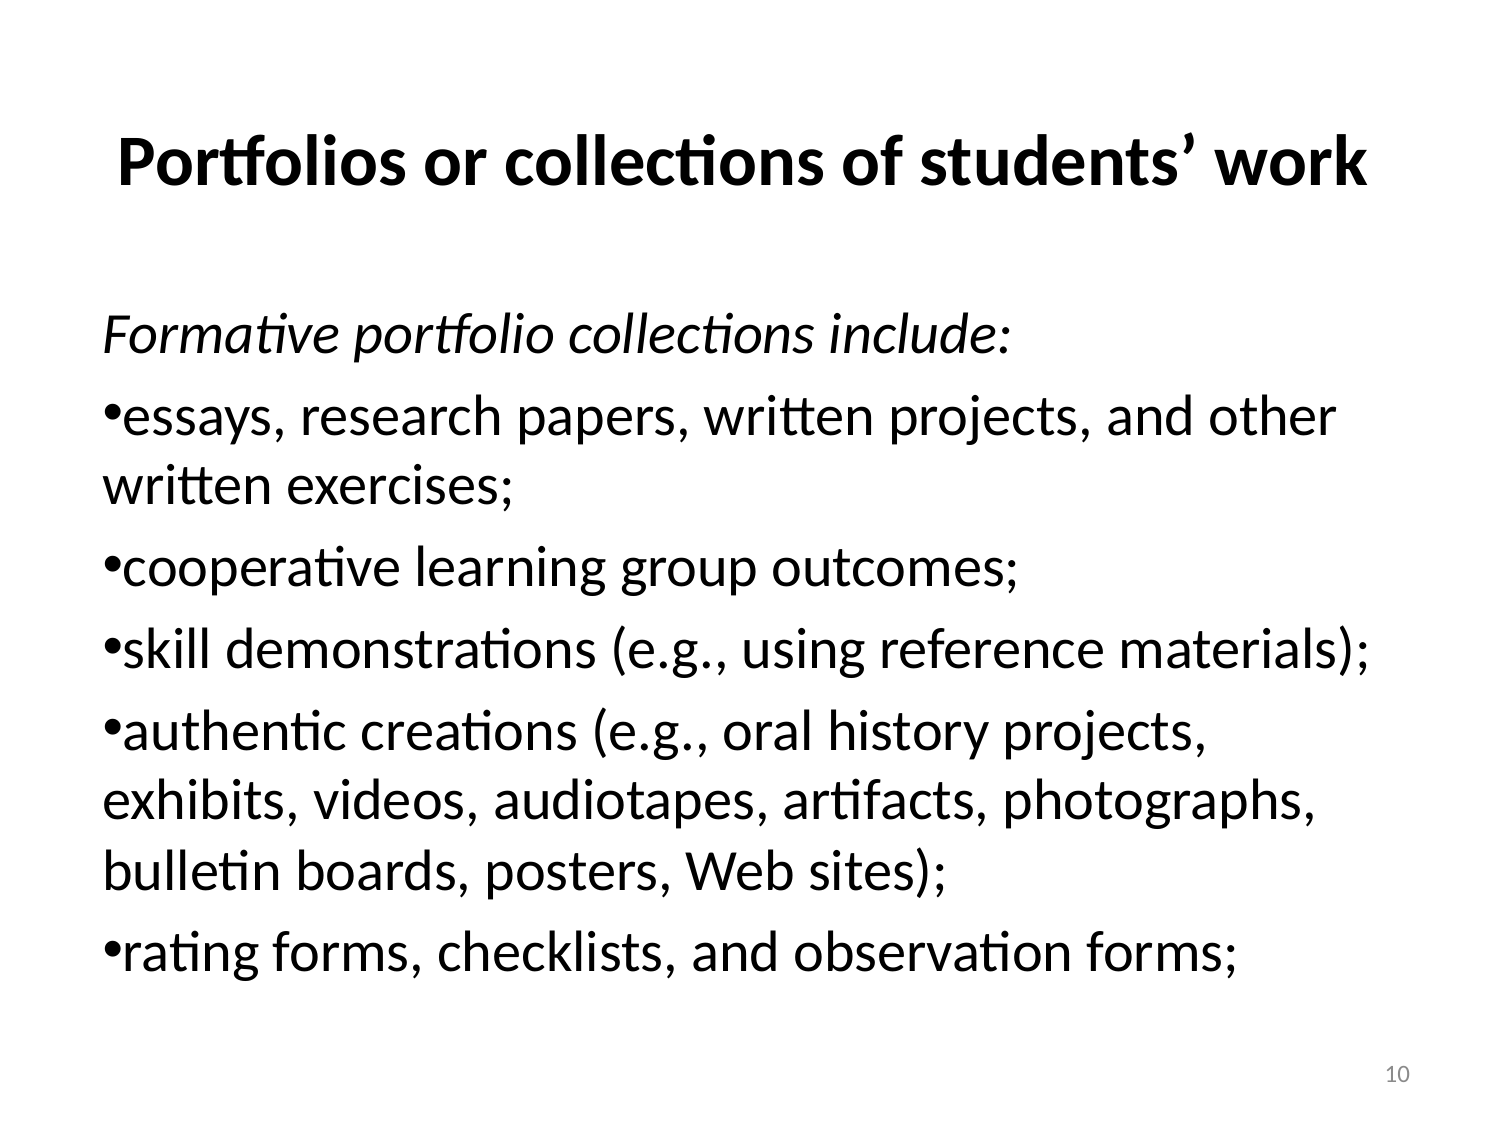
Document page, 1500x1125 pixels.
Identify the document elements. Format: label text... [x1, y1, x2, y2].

slide_number 10 [1074, 1042, 1425, 1103]
subtitle Formative portfolio collections include: essays, research papers, written projects, and other written exercises; cooperative learning group outcomes; skill demonstrations (e.g., using reference materials); authentic creations (e.g., oral history projects, exhibits, videos, audiotapes, artifacts, photographs, bulletin boards, posters, Web sites); rating forms, checklists, and observation forms; [87, 287, 1401, 988]
title Portfolios or collections of students’ work [87, 99, 1401, 213]
